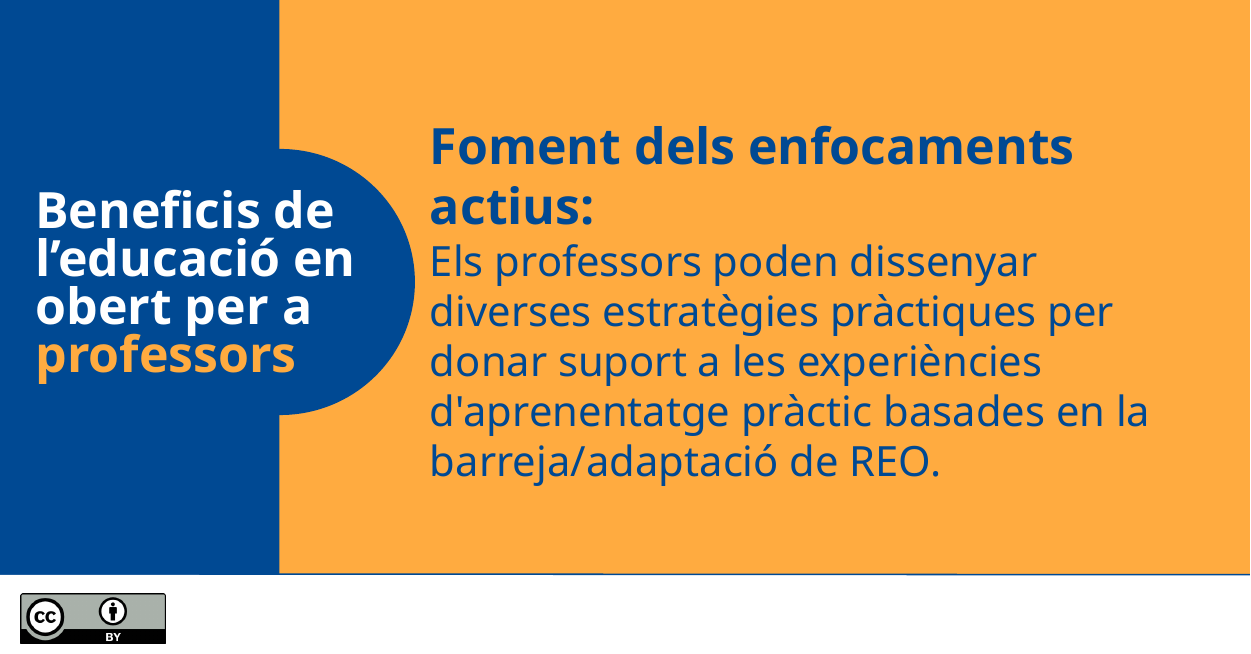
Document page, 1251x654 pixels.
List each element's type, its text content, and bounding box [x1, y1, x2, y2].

text_box [0, 0, 280, 573]
text_box [200, 148, 361, 175]
text_box [212, 397, 348, 416]
picture [20, 592, 166, 645]
text_box [0, 582, 1250, 654]
text_box Beneficis de l’educació en obert per a professors [20, 175, 403, 397]
text_box [403, 227, 415, 337]
text_box Foment dels enfocaments actius: Els professors poden dissenyar diverses estratègies pràctiques per donar suport a les experiències d'aprenentatge pràctic basades en la barreja/adaptació de REO. [414, 99, 1189, 500]
